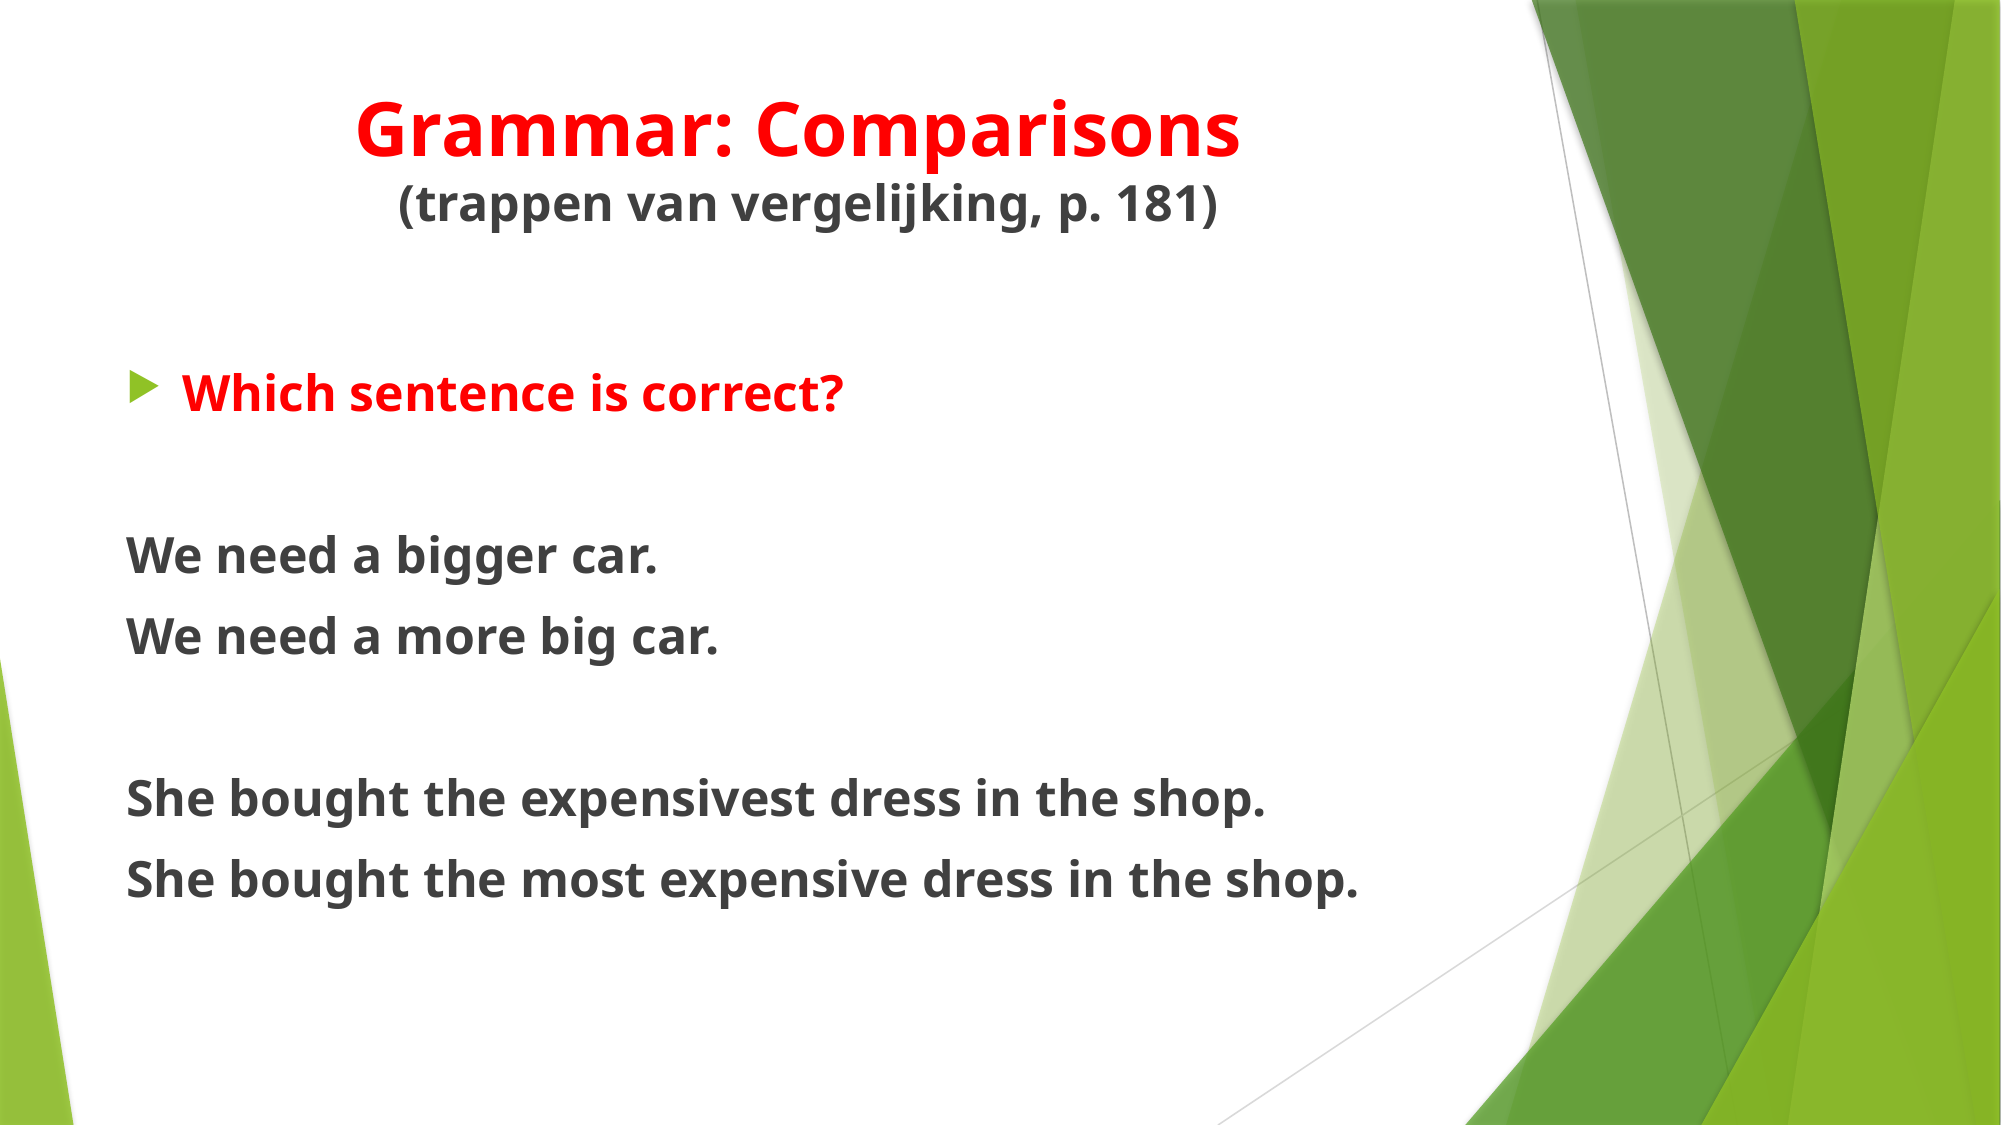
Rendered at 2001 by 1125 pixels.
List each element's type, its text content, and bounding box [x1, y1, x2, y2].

list Which sentence is correct? We need a bigger car. We need a more big car. She bought the expensivest dress in the shop. She bought the most expensive dress in the shop. [111, 354, 1522, 992]
title Grammar: Comparisons (trappen van vergelijking, p. 181) [95, 73, 1522, 264]
